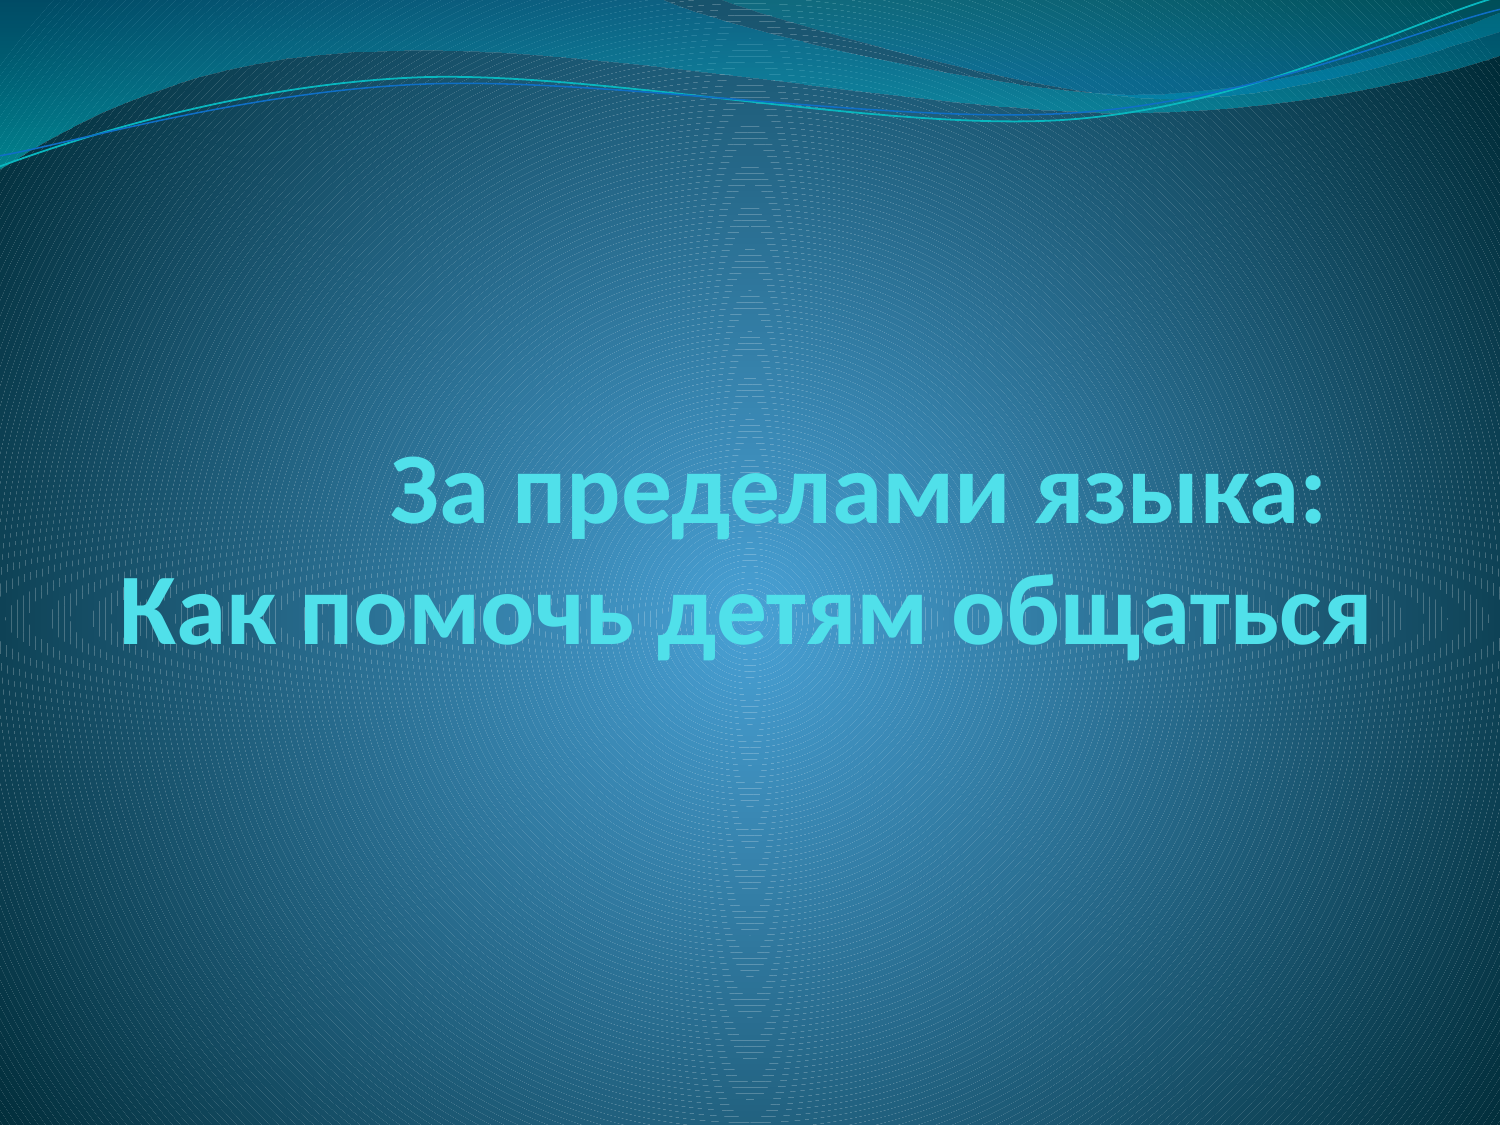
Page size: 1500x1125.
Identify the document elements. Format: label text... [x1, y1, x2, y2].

title За пределами языка: Как помочь детям общаться [88, 361, 1377, 787]
